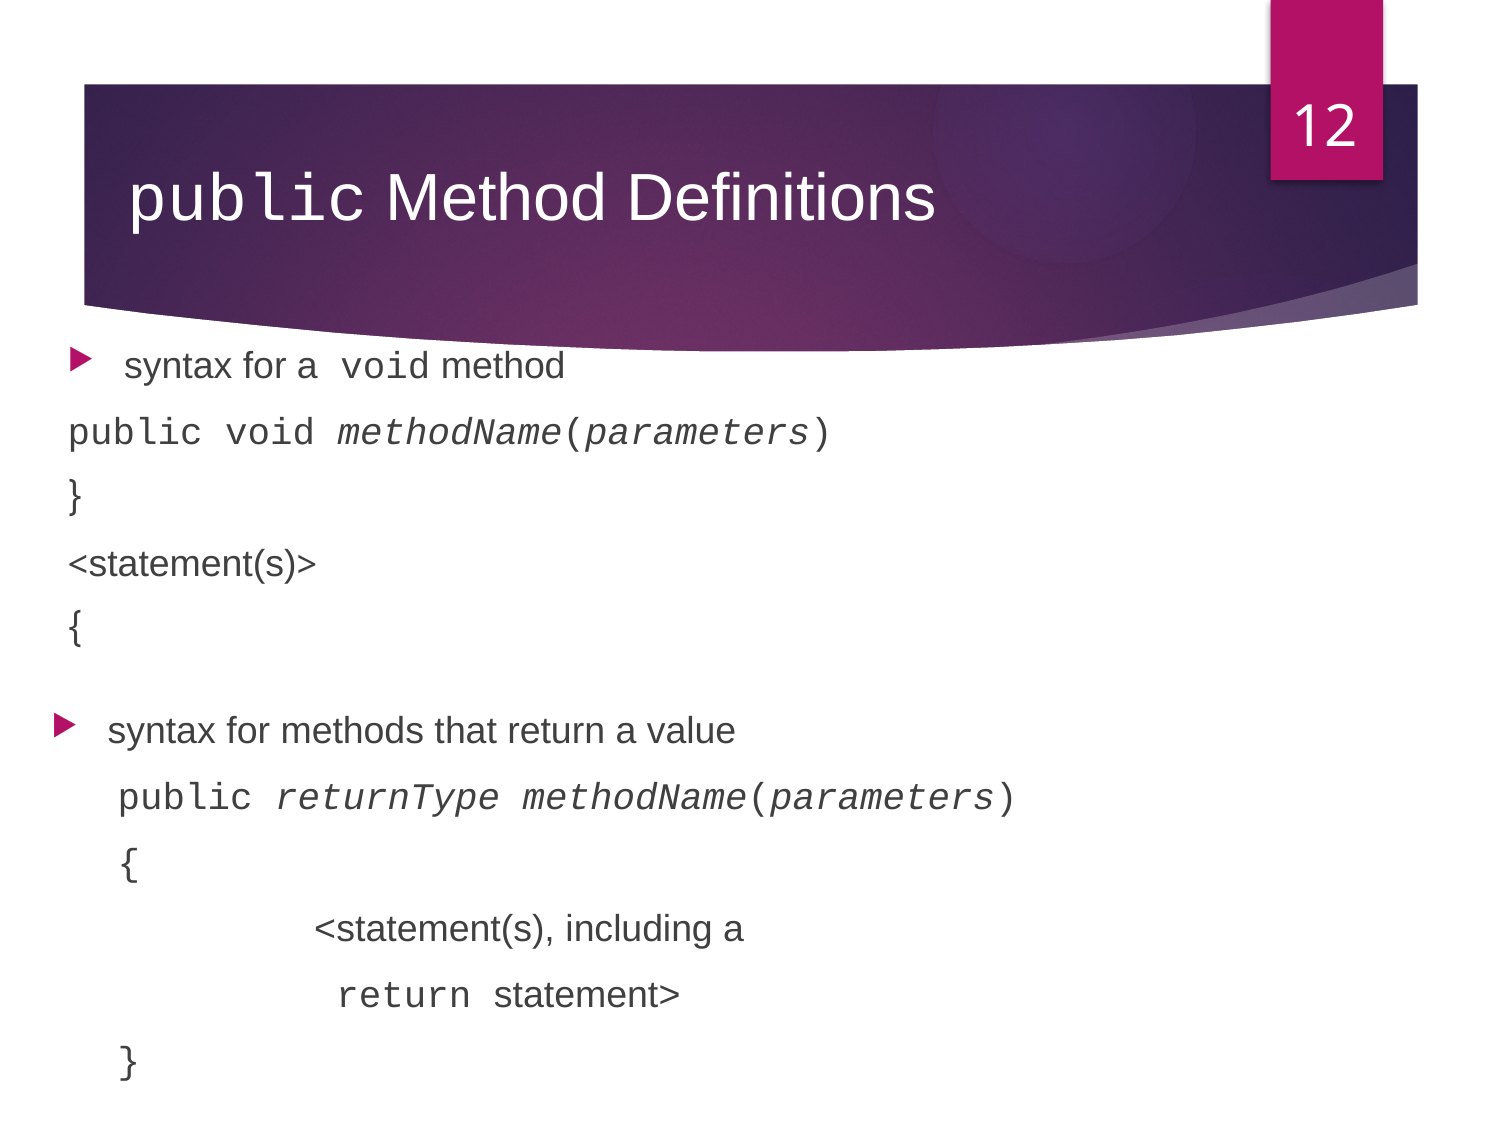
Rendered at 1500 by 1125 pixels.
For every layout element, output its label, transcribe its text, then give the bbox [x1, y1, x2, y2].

title public Method Definitions [112, 92, 1388, 296]
slide_number 12 [1259, 48, 1390, 175]
list syntax for a void method public void methodName(parameters) { <statement(s)> } [52, 333, 1388, 987]
text_box syntax for methods that return a value public returnType methodName(parameters) { <statement(s), including a return statement> } [36, 698, 1312, 1125]
